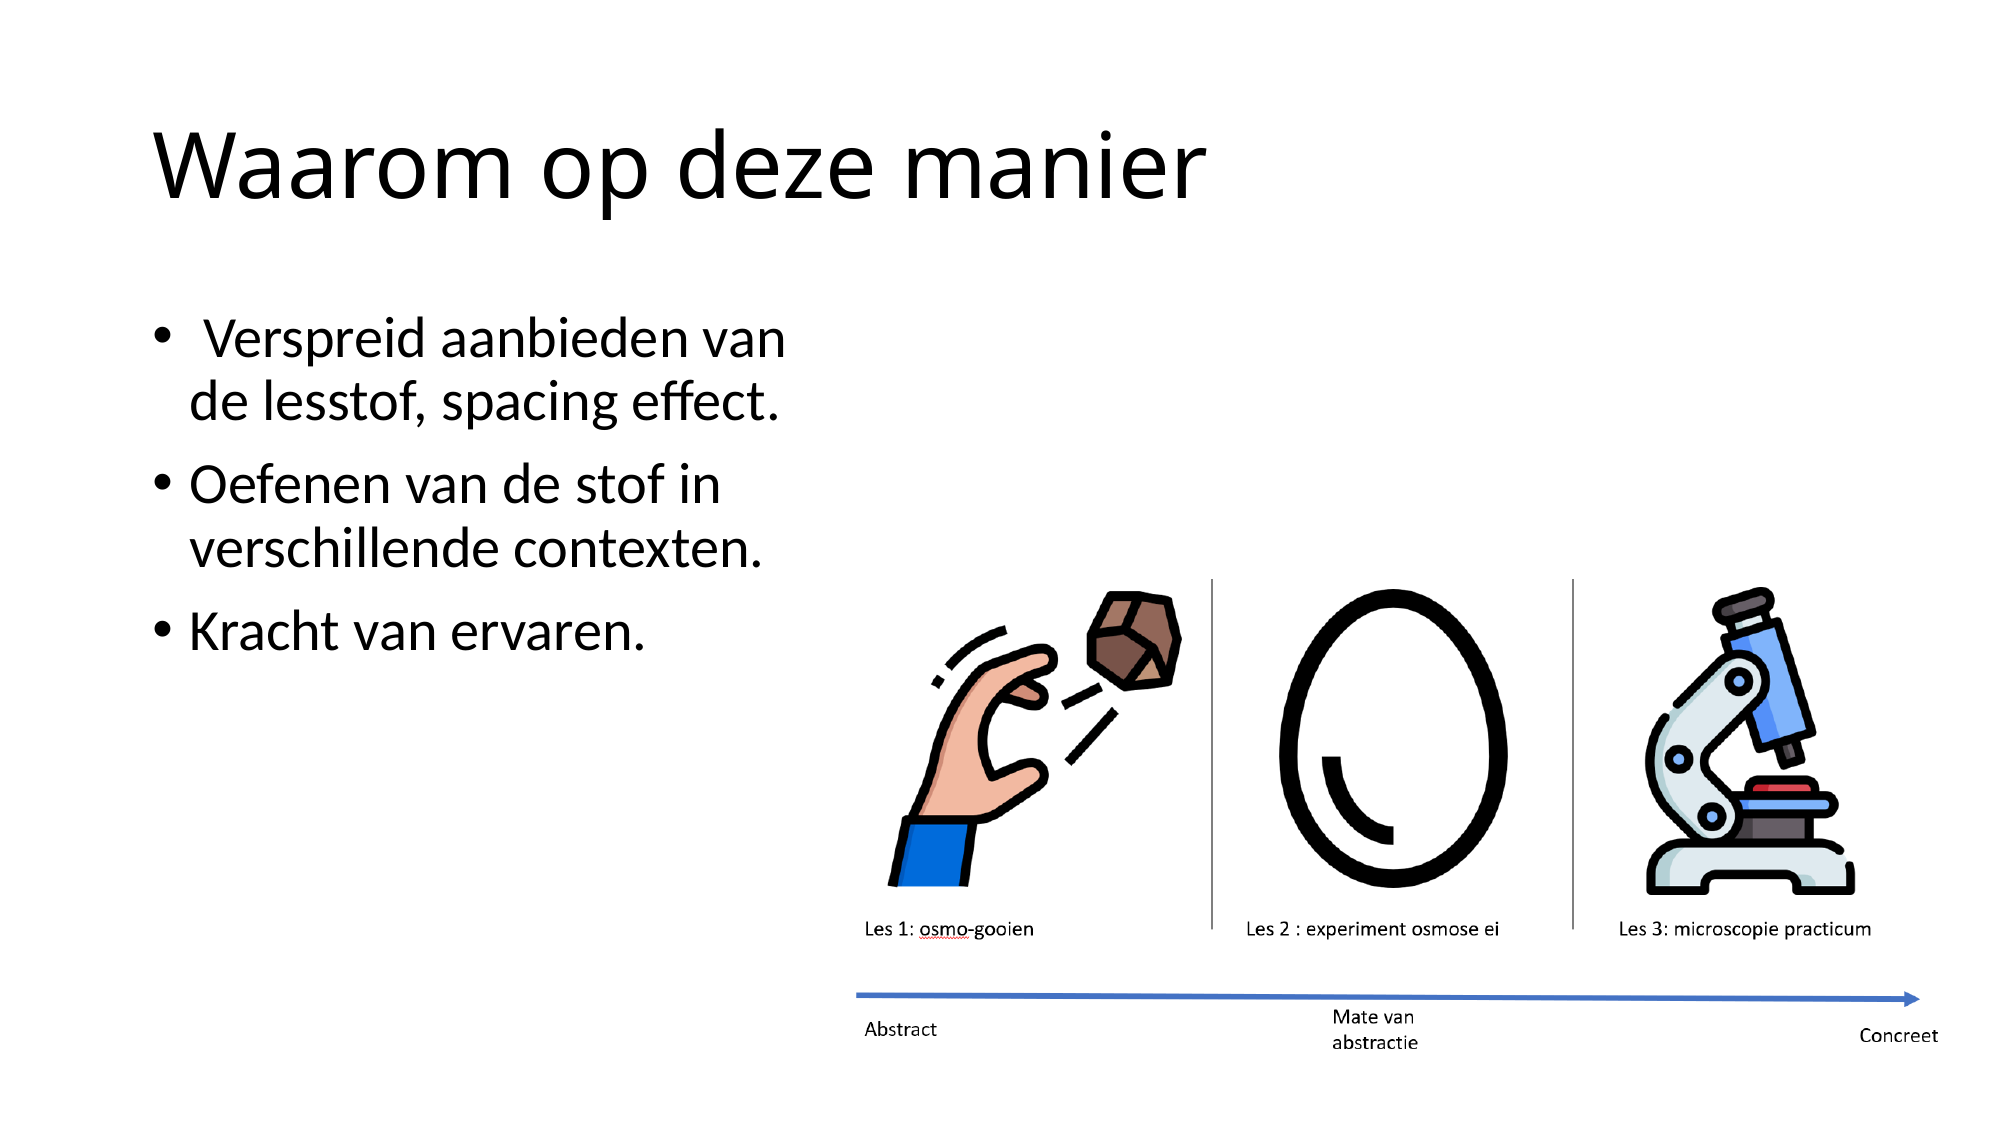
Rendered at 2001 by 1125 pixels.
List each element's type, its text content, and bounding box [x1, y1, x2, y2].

list Verspreid aanbieden van de lesstof, spacing effect. Oefenen van de stof in verschillende contexten. Kracht van ervaren. [137, 299, 839, 1014]
title Waarom op deze manier [137, 59, 1863, 278]
picture [839, 531, 1954, 1066]
